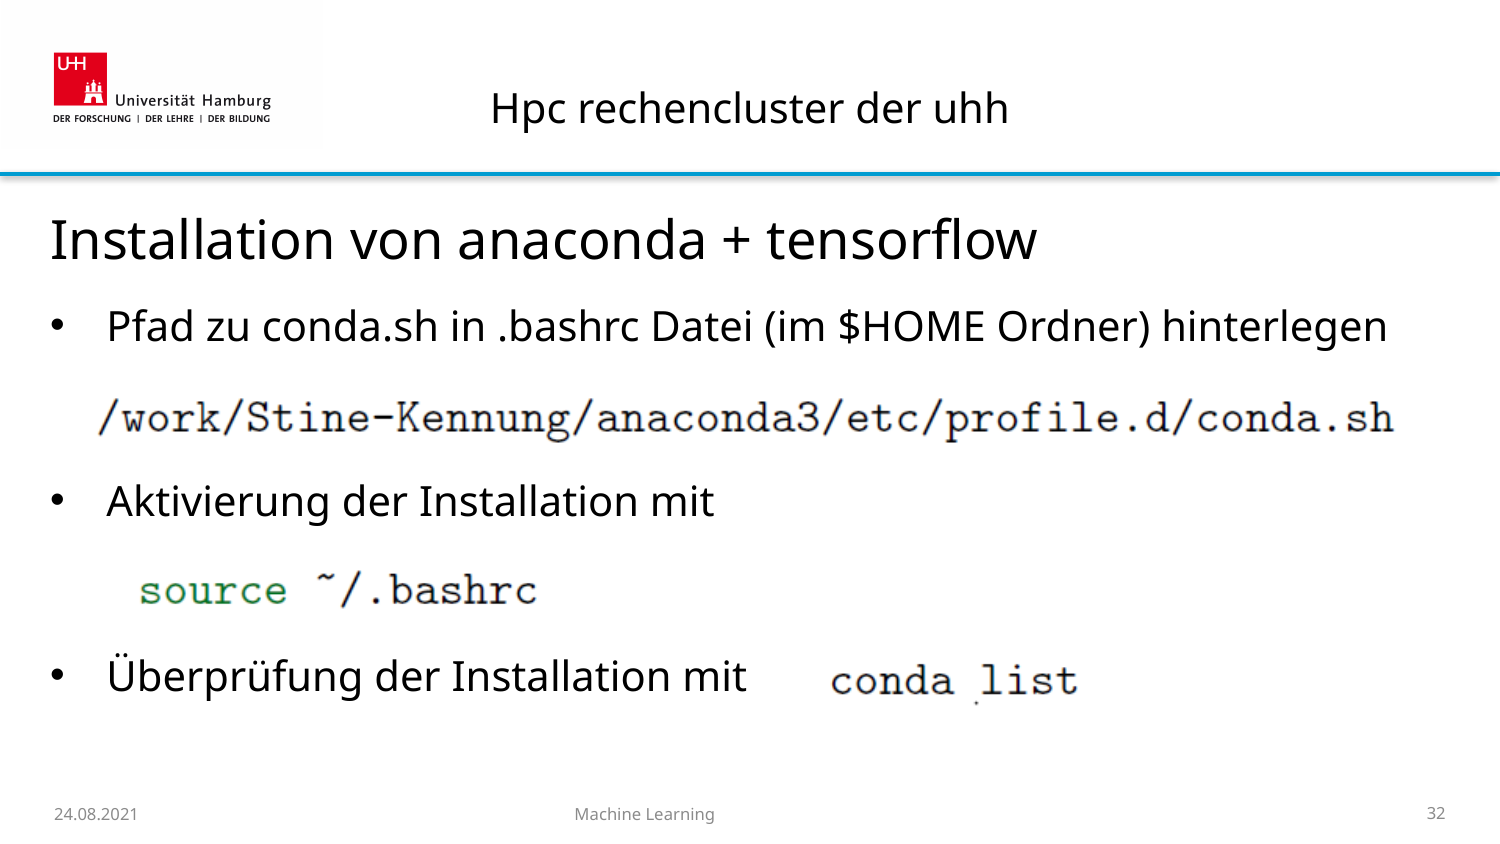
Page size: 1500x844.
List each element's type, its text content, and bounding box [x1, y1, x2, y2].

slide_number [54, 788, 210, 833]
slide_number 32 [1361, 788, 1446, 833]
picture [131, 563, 557, 624]
picture [820, 655, 1092, 708]
picture [1, 0, 323, 149]
footer Machine Learning [273, 788, 1016, 833]
title Hpc rechencluster der uhh [275, 91, 1225, 122]
picture [88, 386, 1412, 458]
list Installation von anaconda + tensorflow [35, 197, 1406, 281]
list Pfad zu conda.sh in .bashrc Datei (im $HOME Ordner) hinterlegen Aktivierung der Installation mit Überprüfung der Installation mit [35, 291, 1446, 765]
